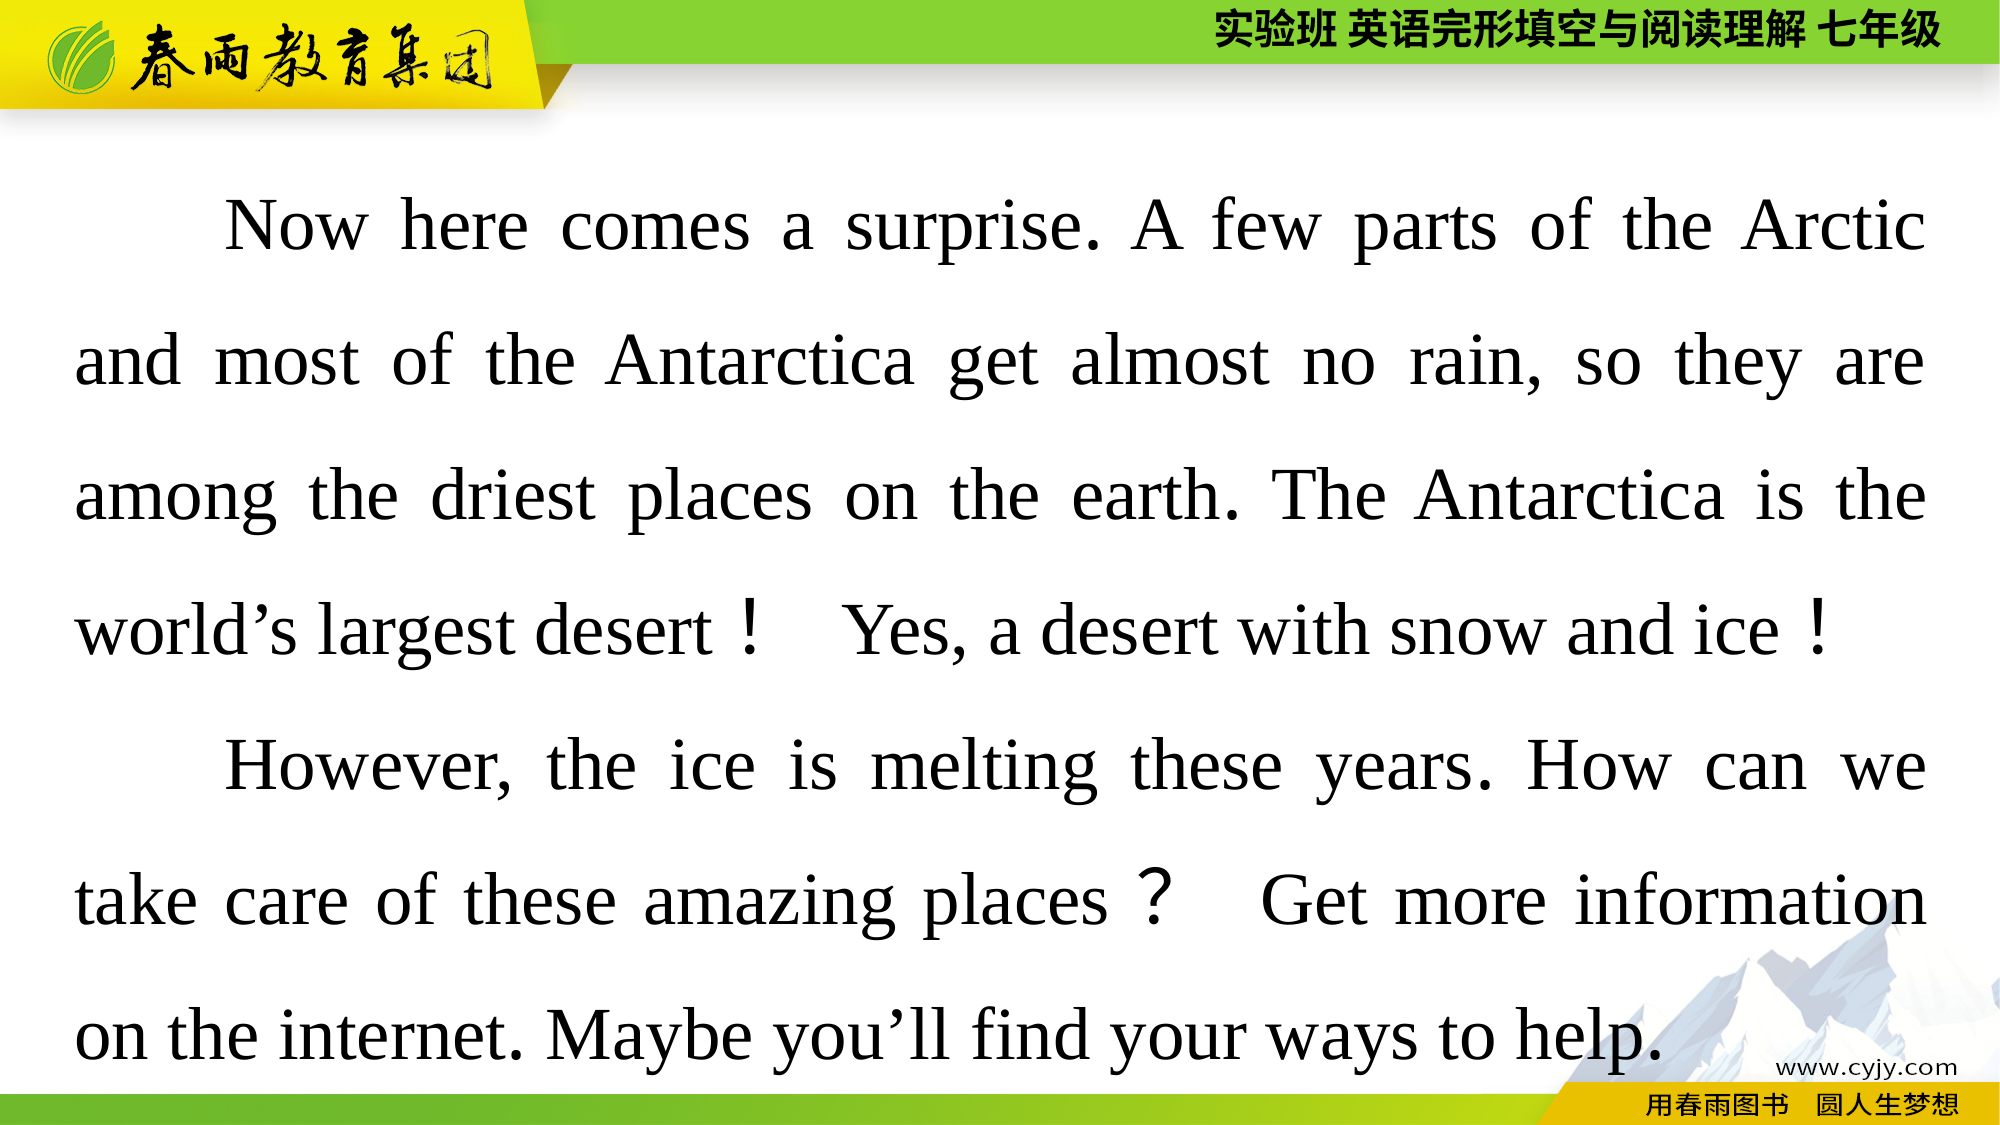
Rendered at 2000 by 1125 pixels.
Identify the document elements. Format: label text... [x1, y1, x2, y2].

picture [0, 0, 2000, 1125]
list Now here comes a surprise. A few parts of the Arctic and most of the Antarctica get almost no rain, so they are among the driest places on the earth. The Antarctica is the world’s largest desert！ Yes, a desert with snow and ice！ However, the ice is melting these years. How can we take care of these amazing places？ Get more information on the internet. Maybe you’ll find your ways to help. [59, 122, 1944, 1092]
